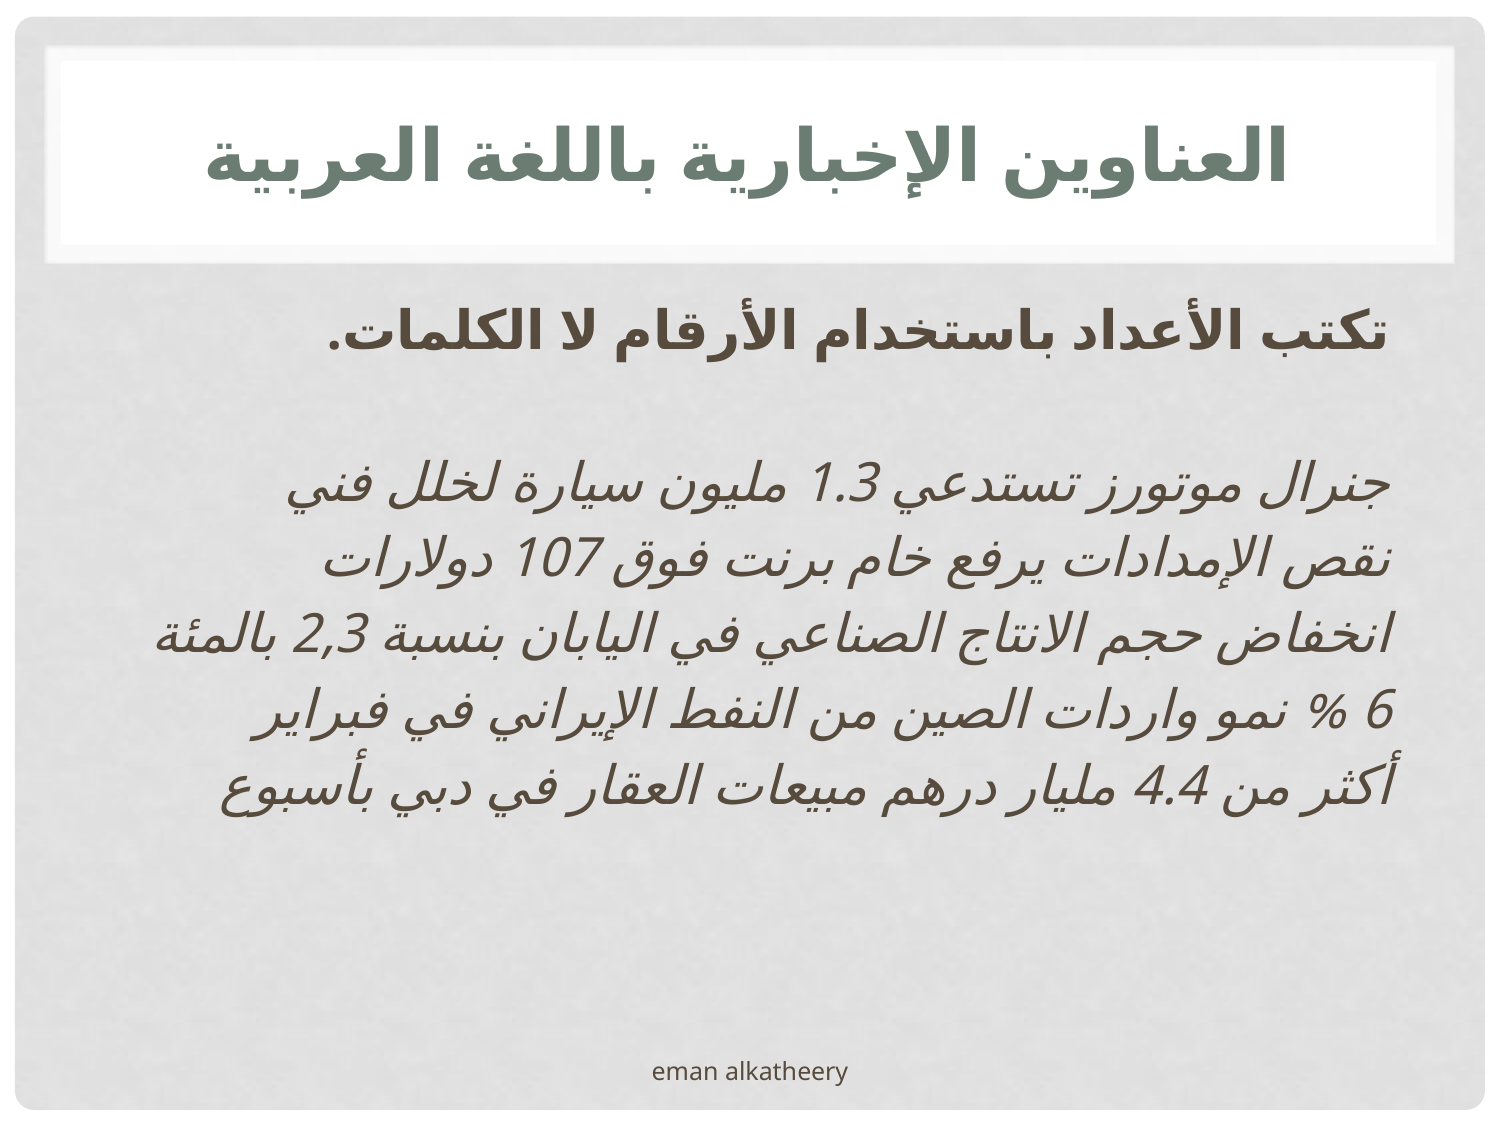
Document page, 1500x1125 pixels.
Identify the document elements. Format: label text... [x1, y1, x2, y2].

footer eman alkatheery [512, 1042, 988, 1103]
list تكتب الأعداد باستخدام الأرقام لا الكلمات. جنرال موتورز تستدعي 1.3 مليون سيارة لخلل فني نقص الإمدادات يرفع خام برنت فوق 107 دولارات انخفاض حجم الانتاج الصناعي في اليابان بنسبة 2,3 بالمئة 6 % نمو واردات الصين من النفط الإيراني في فبراير أكثر من 4.4 مليار درهم مبيعات العقار في دبي بأسبوع [75, 287, 1425, 1005]
title العناوين الإخبارية باللغة العربية [69, 66, 1425, 238]
